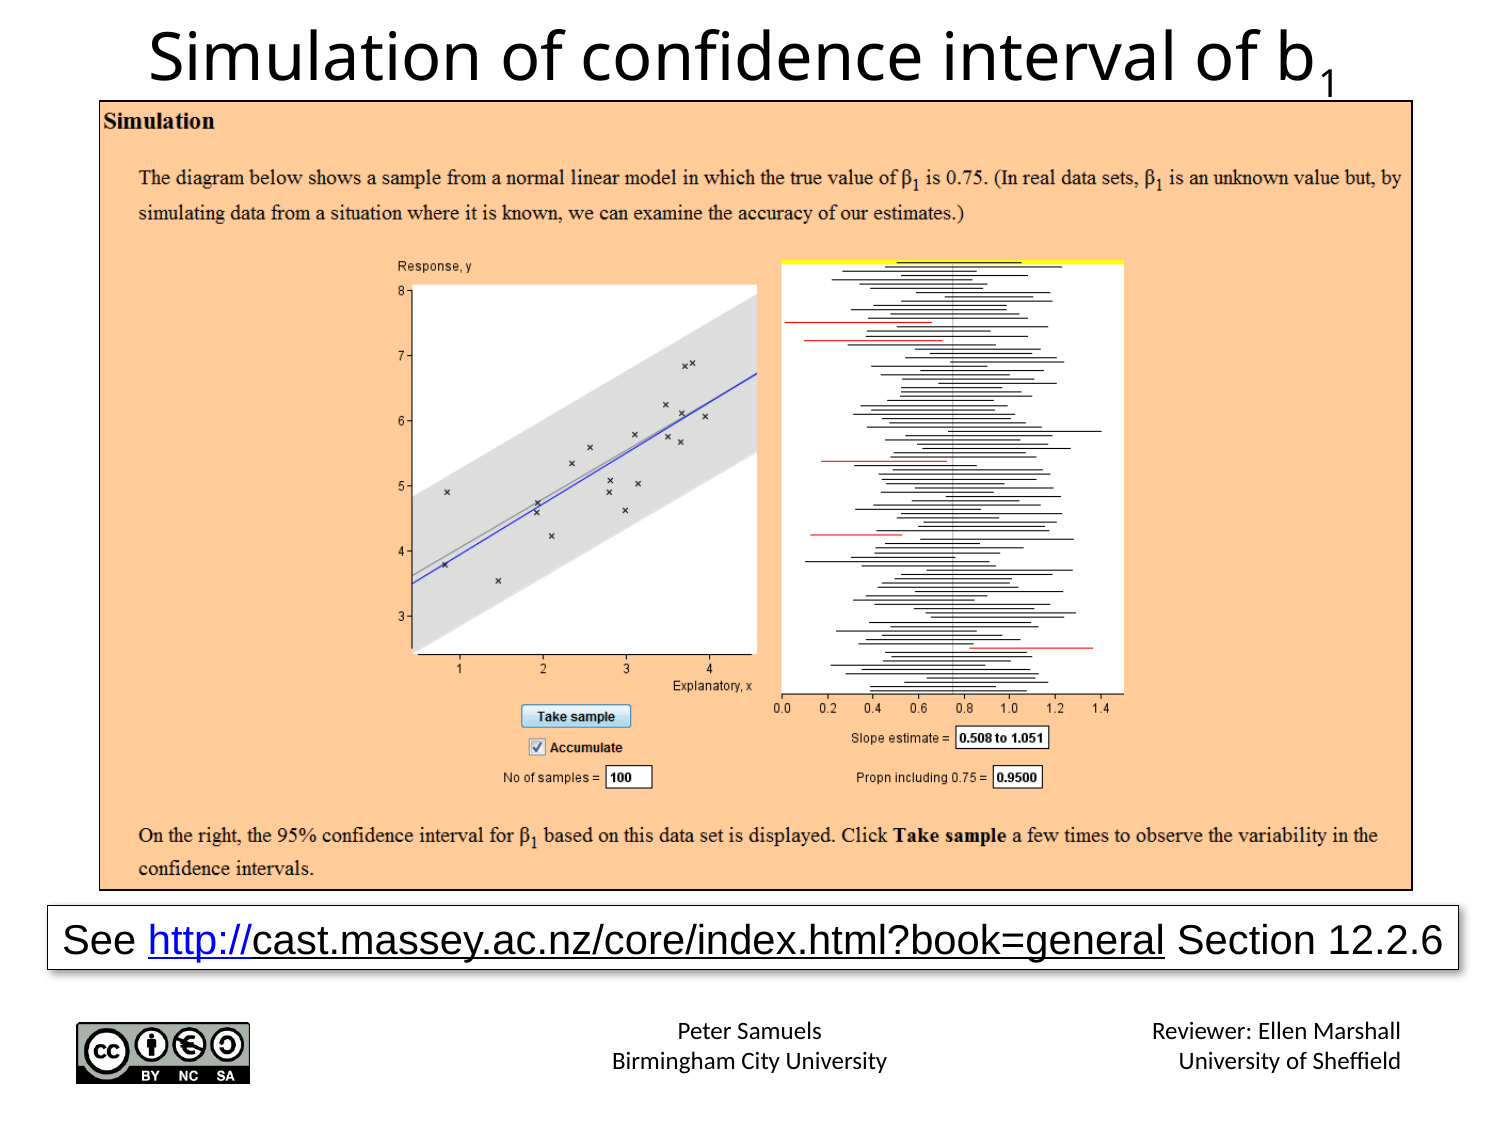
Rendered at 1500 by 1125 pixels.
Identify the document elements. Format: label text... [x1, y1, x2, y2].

picture [100, 101, 1412, 890]
text_box Reviewer: Ellen Marshall University of Sheffield [1038, 1007, 1417, 1083]
text_box See http://cast.massey.ac.nz/core/index.html?book=general Section 12.2.6 [47, 905, 1459, 970]
title Simulation of confidence interval of b1 [17, 19, 1471, 100]
picture [76, 1022, 251, 1084]
text_box Peter Samuels Birmingham City University [549, 1007, 951, 1083]
